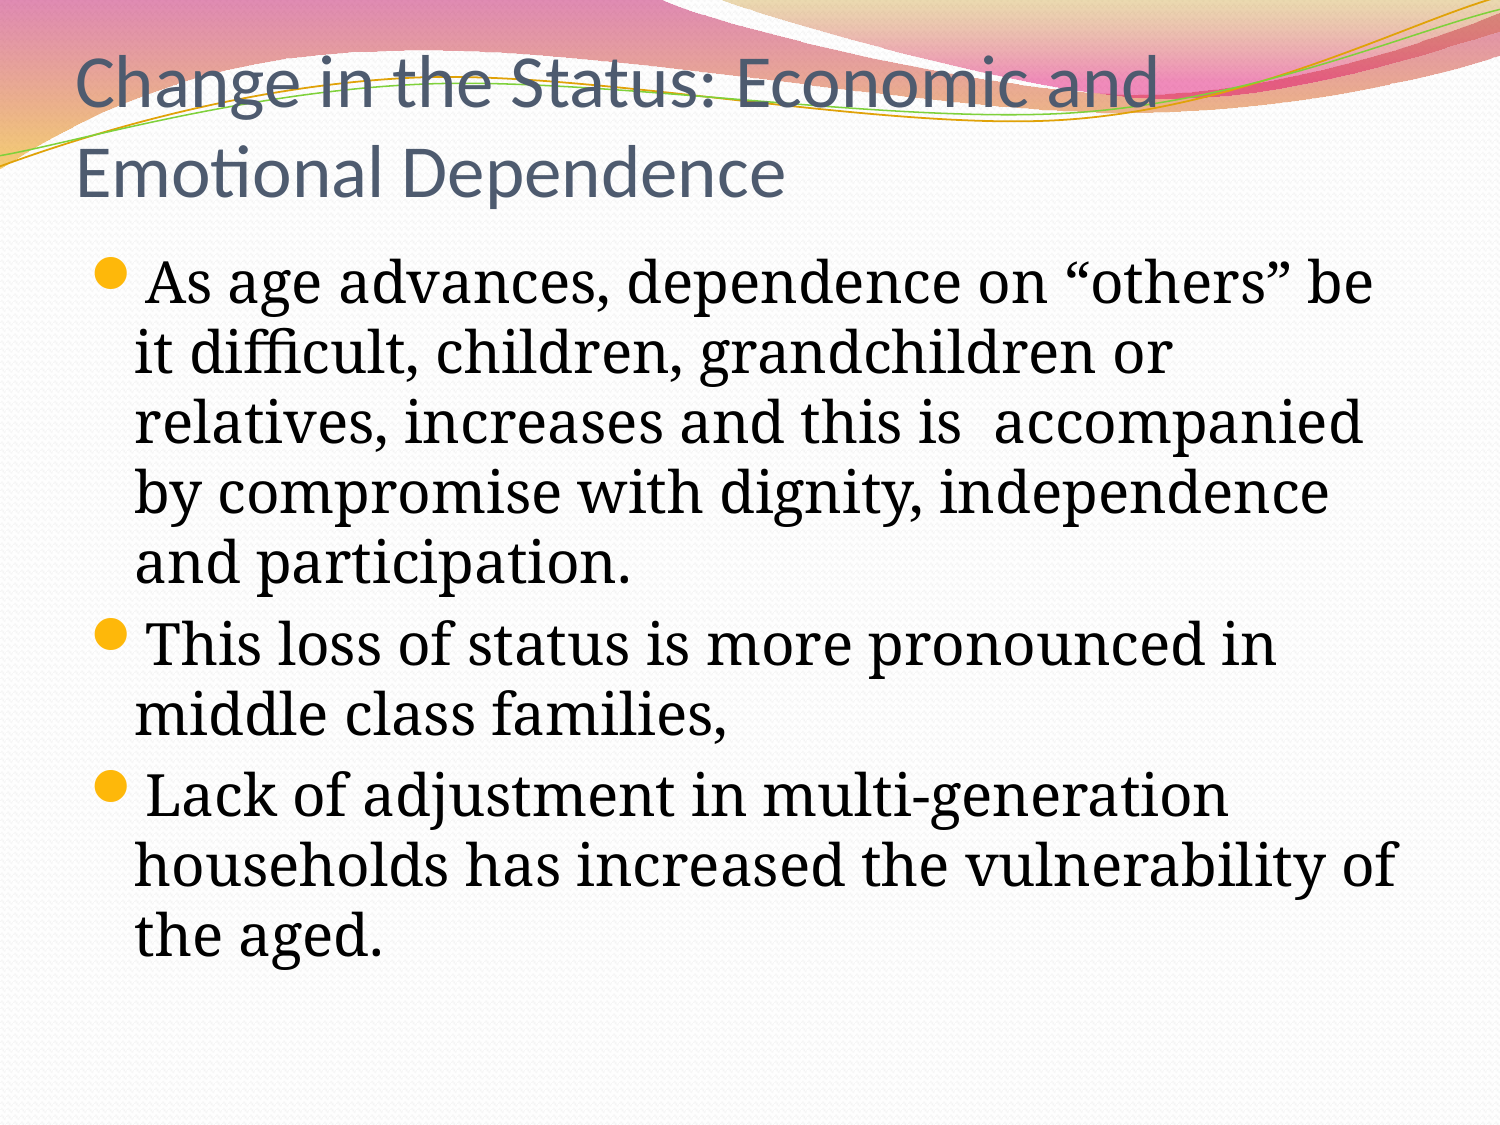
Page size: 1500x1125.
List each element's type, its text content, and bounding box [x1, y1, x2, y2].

title Change in the Status: Economic and Emotional Dependence [74, 24, 1426, 213]
list As age advances, dependence on “others” be it difficult, children, grandchildren or relatives, increases and this is accompanied by compromise with dignity, independence and participation. This loss of status is more pronounced in middle class families, Lack of adjustment in multi-generation households has increased the vulnerability of the aged. [74, 237, 1426, 1063]
